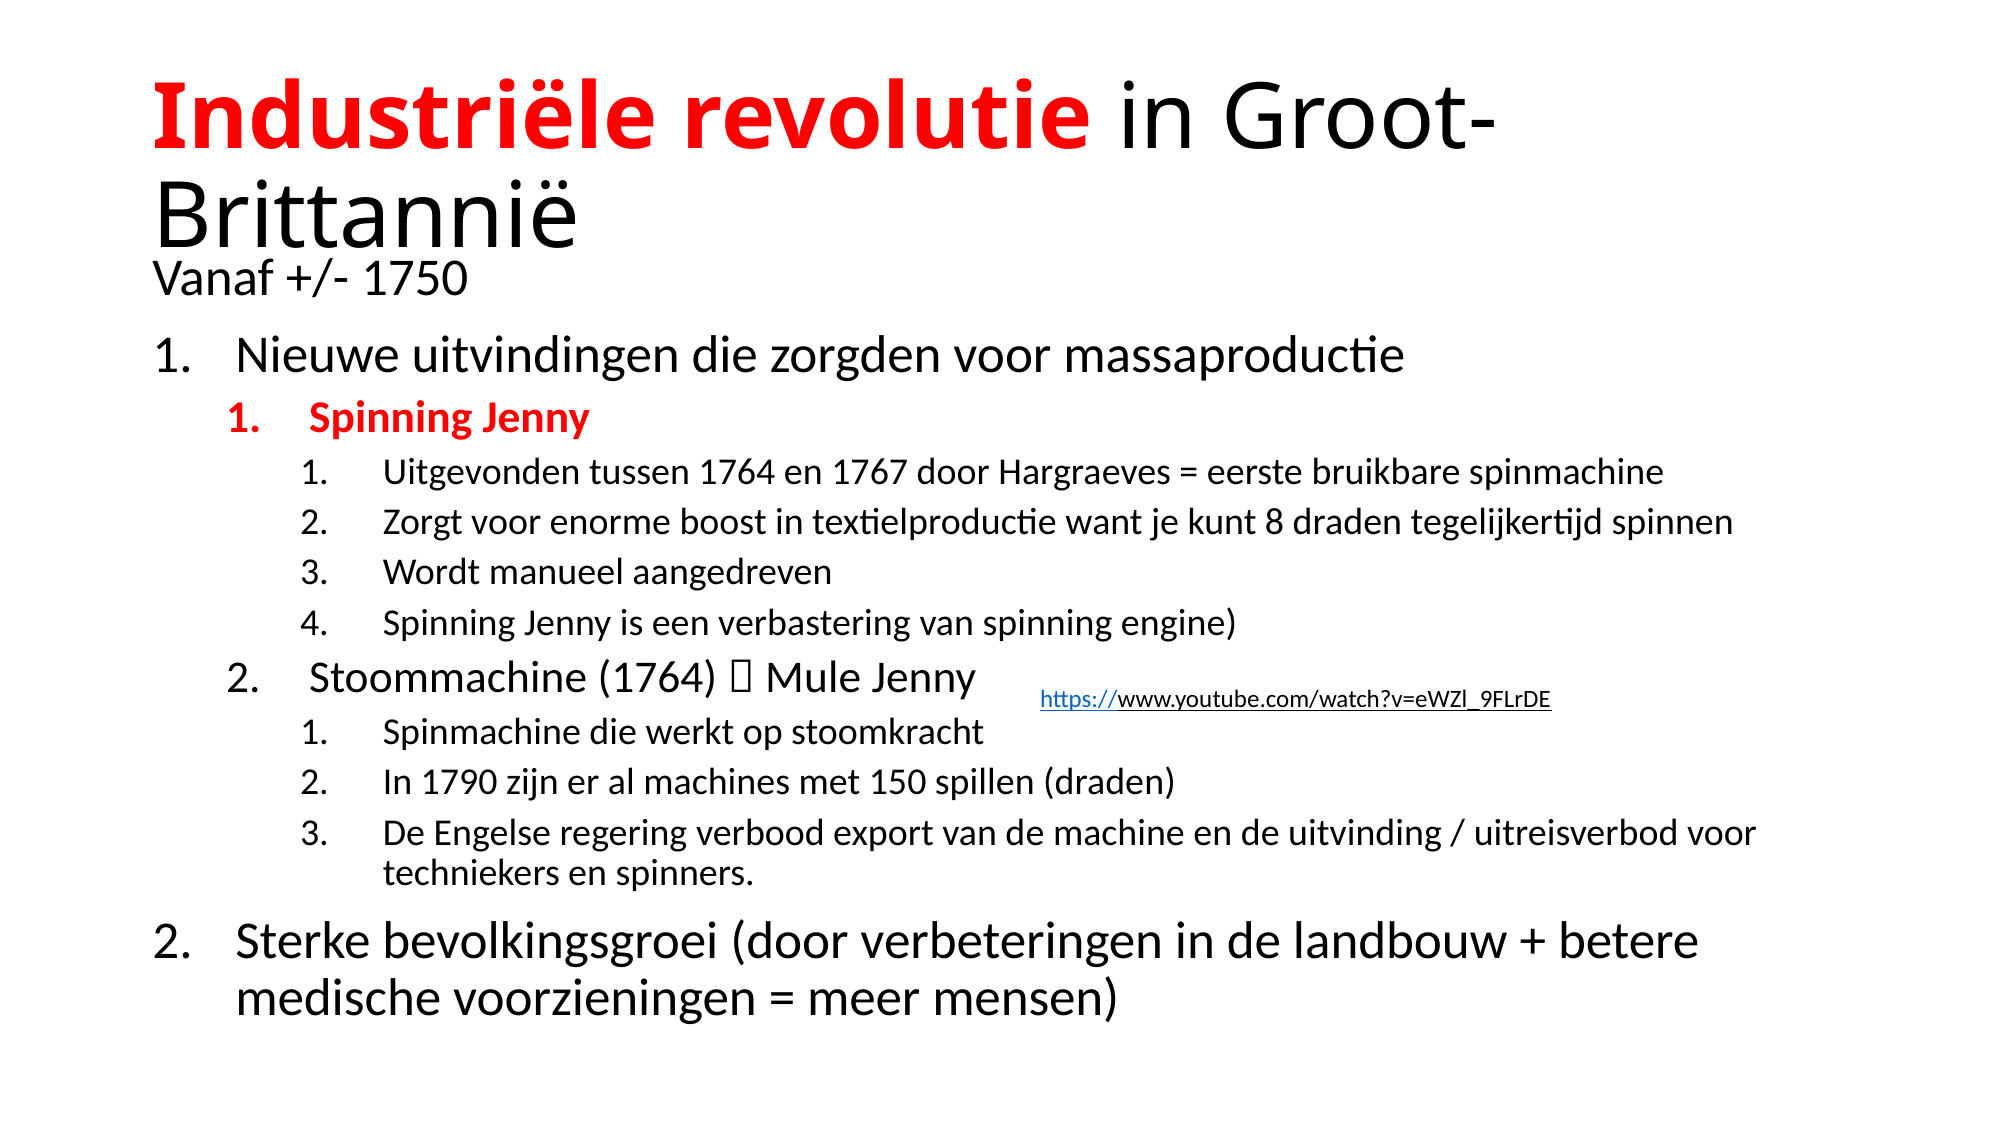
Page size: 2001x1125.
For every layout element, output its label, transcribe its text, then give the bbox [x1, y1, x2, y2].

text_box https://www.youtube.com/watch?v=eWZl_9FLrDE [1025, 675, 1573, 721]
title Industriële revolutie in Groot-Brittannië [137, 59, 1863, 242]
list Vanaf +/- 1750 Nieuwe uitvindingen die zorgden voor massaproductie Spinning Jenny Uitgevonden tussen 1764 en 1767 door Hargraeves = eerste bruikbare spinmachine Zorgt voor enorme boost in textielproductie want je kunt 8 draden tegelijkertijd spinnen Wordt manueel aangedreven Spinning Jenny is een verbastering van spinning engine) Stoommachine (1764)  Mule Jenny Spinmachine die werkt op stoomkracht In 1790 zijn er al machines met 150 spillen (draden) De Engelse regering verbood export van de machine en de uitvinding / uitreisverbod voor techniekers en spinners. Sterke bevolkingsgroei (door verbeteringen in de landbouw + betere medische voorzieningen = meer mensen) [137, 242, 1863, 1041]
